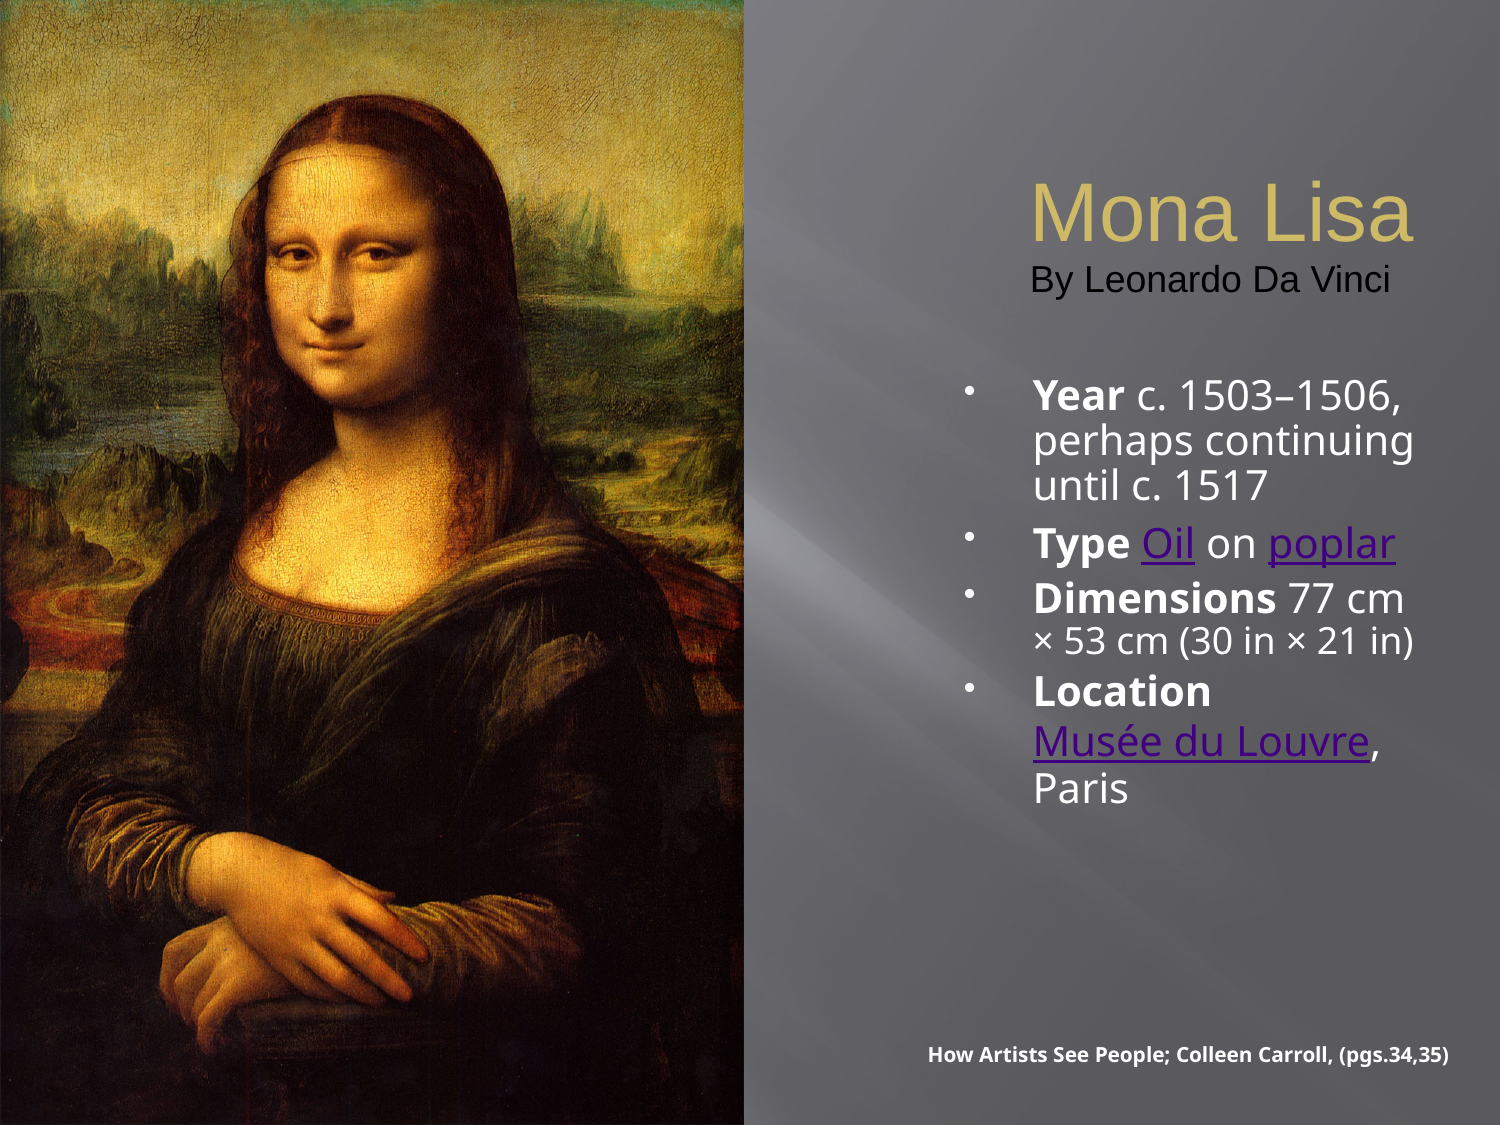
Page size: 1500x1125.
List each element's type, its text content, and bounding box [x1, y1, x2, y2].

text_box Mona Lisa By Leonardo Da Vinci [1015, 151, 1466, 449]
list Year c. 1503–1506, perhaps continuing until c. 1517 Type Oil on poplar Dimensions 77 cm × 53 cm (30 in × 21 in) Location Musée du Louvre, Paris [927, 366, 1451, 806]
picture [0, 0, 744, 1125]
title How Artists See People; Colleen Carroll, (pgs.34,35) [807, 1008, 1500, 1125]
